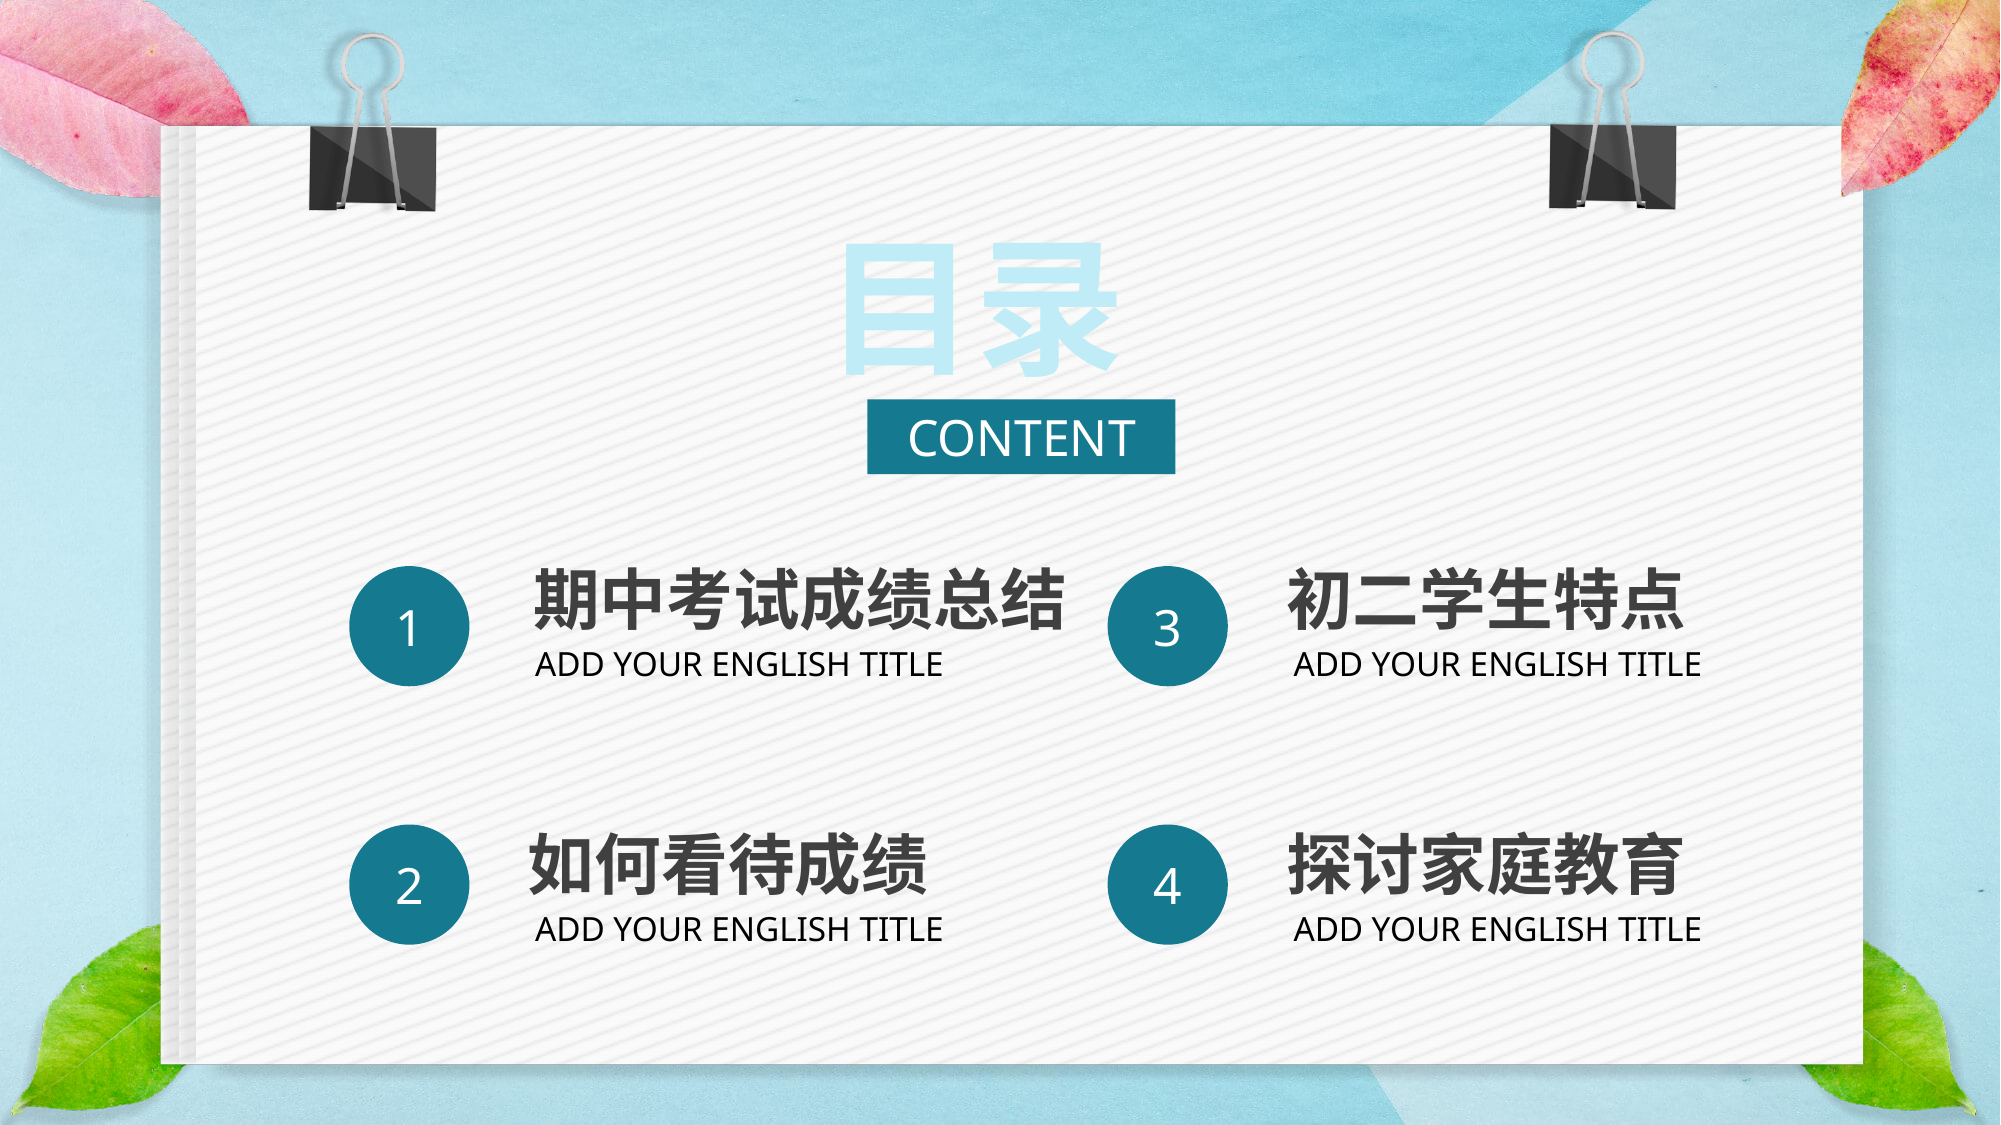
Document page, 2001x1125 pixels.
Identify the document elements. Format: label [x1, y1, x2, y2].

picture [0, 0, 2000, 1125]
text_box [139, 23, 1904, 1084]
